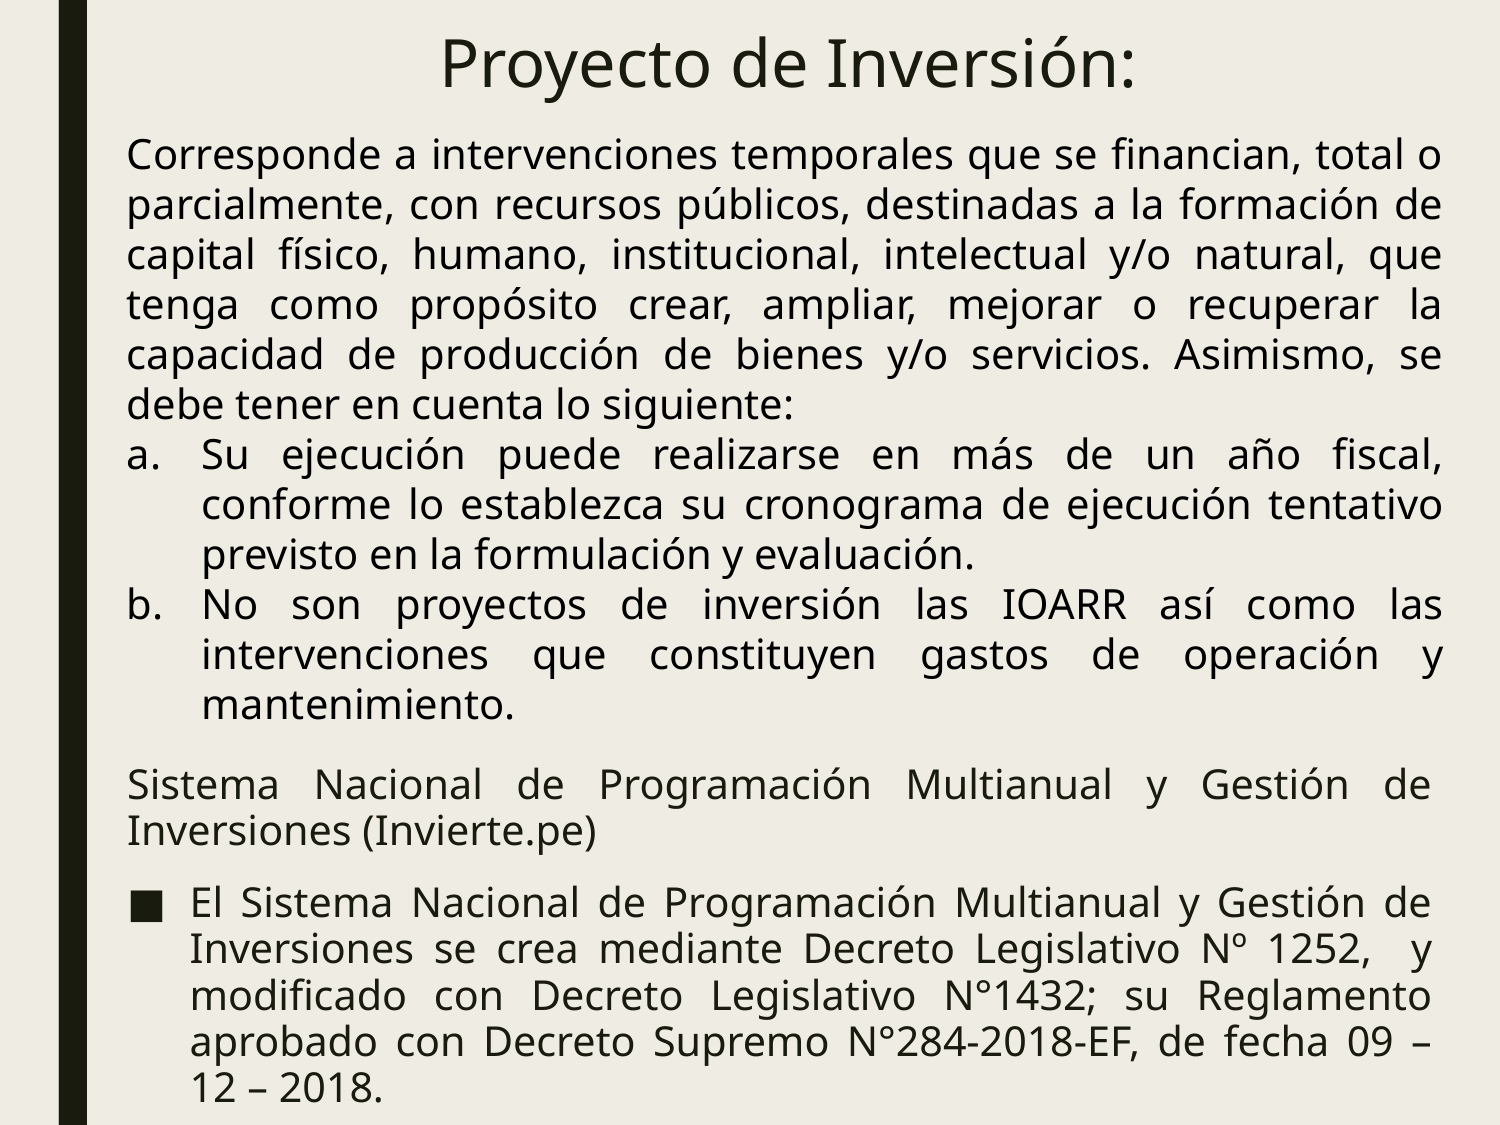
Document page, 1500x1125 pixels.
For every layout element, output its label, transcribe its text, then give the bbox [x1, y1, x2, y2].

title Proyecto de Inversión: [80, 23, 1498, 166]
text_box Corresponde a intervenciones temporales que se financian, total o parcialmente, con recursos públicos, destinadas a la formación de capital físico, humano, institucional, intelectual y/o natural, que tenga como propósito crear, ampliar, mejorar o recuperar la capacidad de producción de bienes y/o servicios. Asimismo, se debe tener en cuenta lo siguiente: Su ejecución puede realizarse en más de un año fiscal, conforme lo establezca su cronograma de ejecución tentativo previsto en la formulación y evaluación. No son proyectos de inversión las IOARR así como las intervenciones que constituyen gastos de operación y mantenimiento. [112, 120, 1459, 736]
list Sistema Nacional de Programación Multianual y Gestión de Inversiones (Invierte.pe) El Sistema Nacional de Programación Multianual y Gestión de Inversiones se crea mediante Decreto Legislativo Nº 1252, y modificado con Decreto Legislativo N°1432; su Reglamento aprobado con Decreto Supremo N°284-2018-EF, de fecha 09 – 12 – 2018. [112, 754, 1447, 1120]
